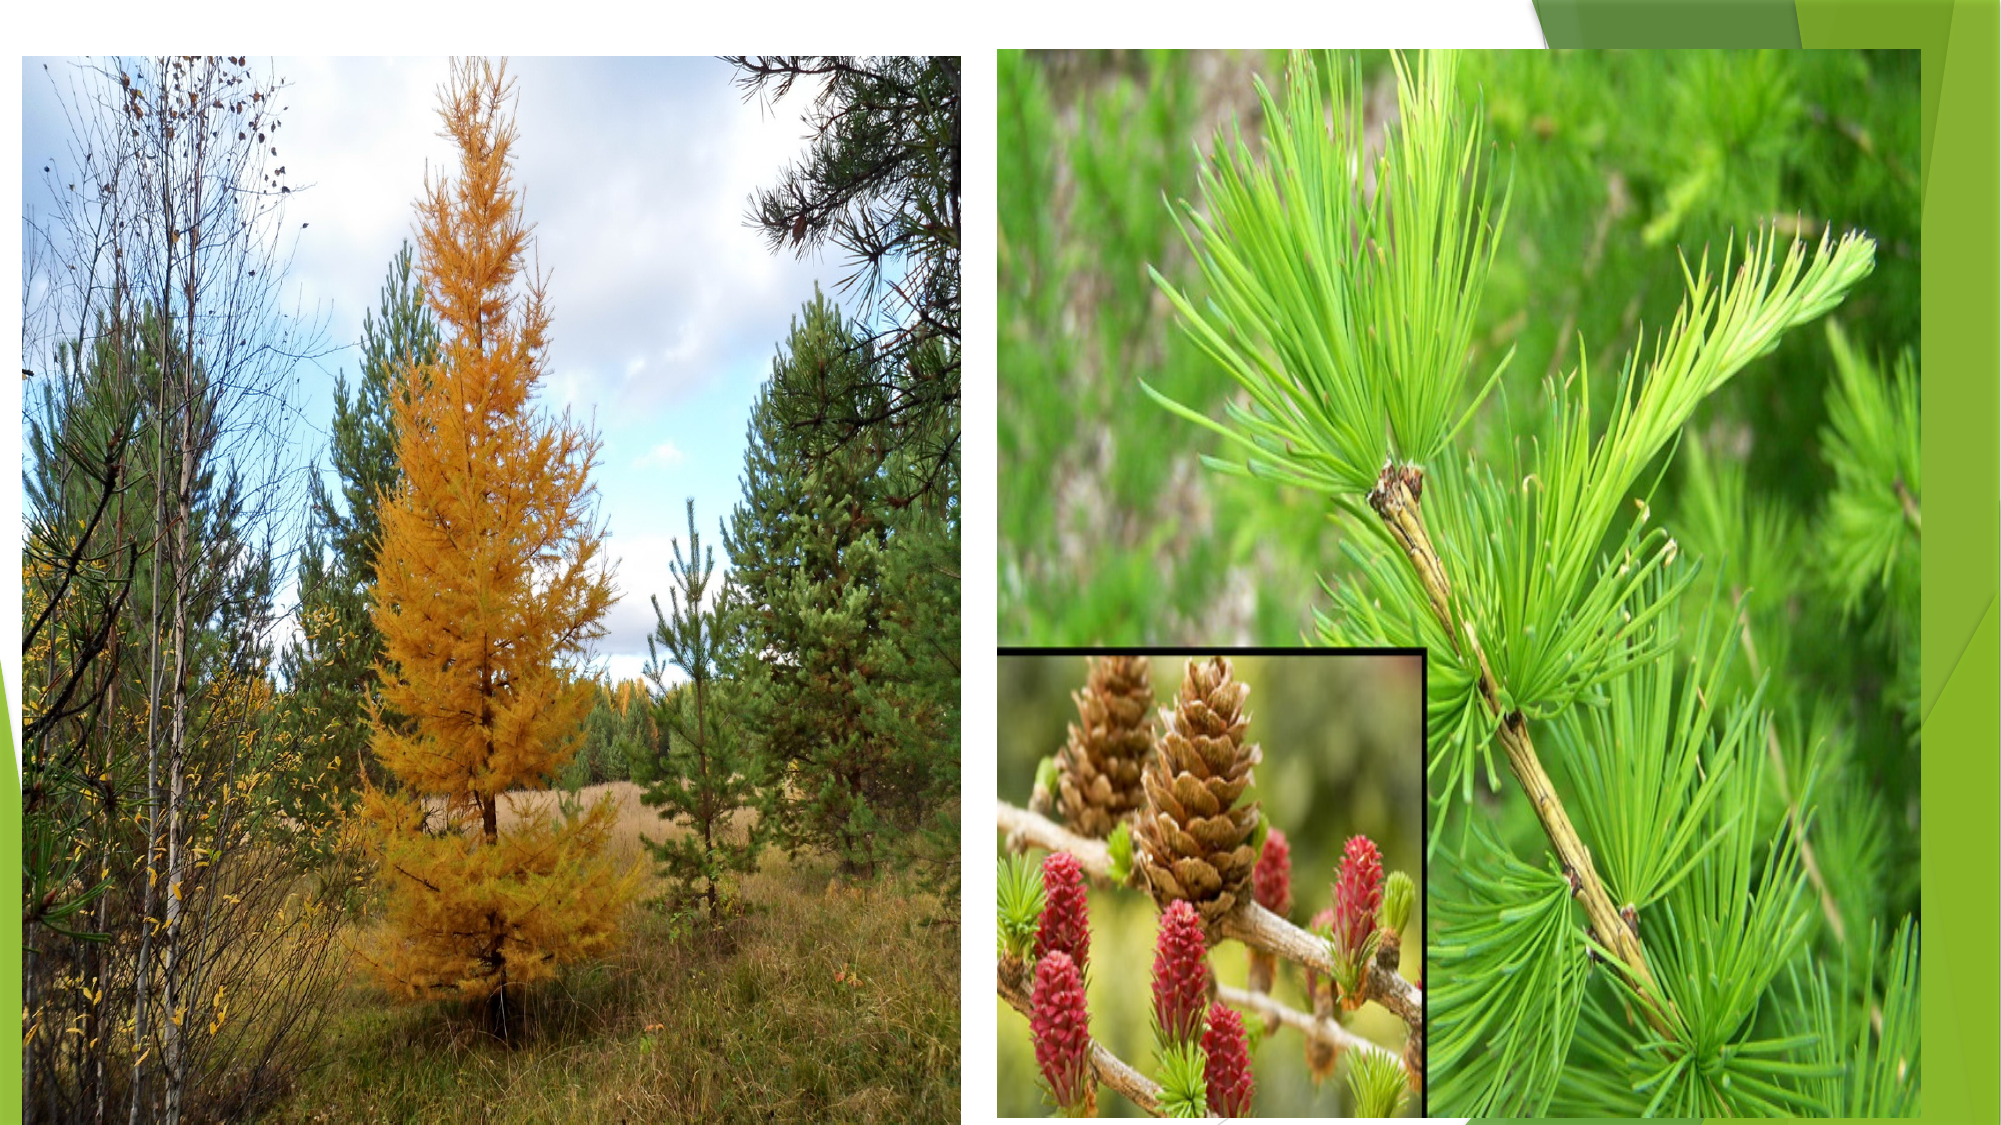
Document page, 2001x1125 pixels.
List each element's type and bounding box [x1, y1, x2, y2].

picture [22, 55, 961, 1125]
picture [997, 48, 1921, 1119]
